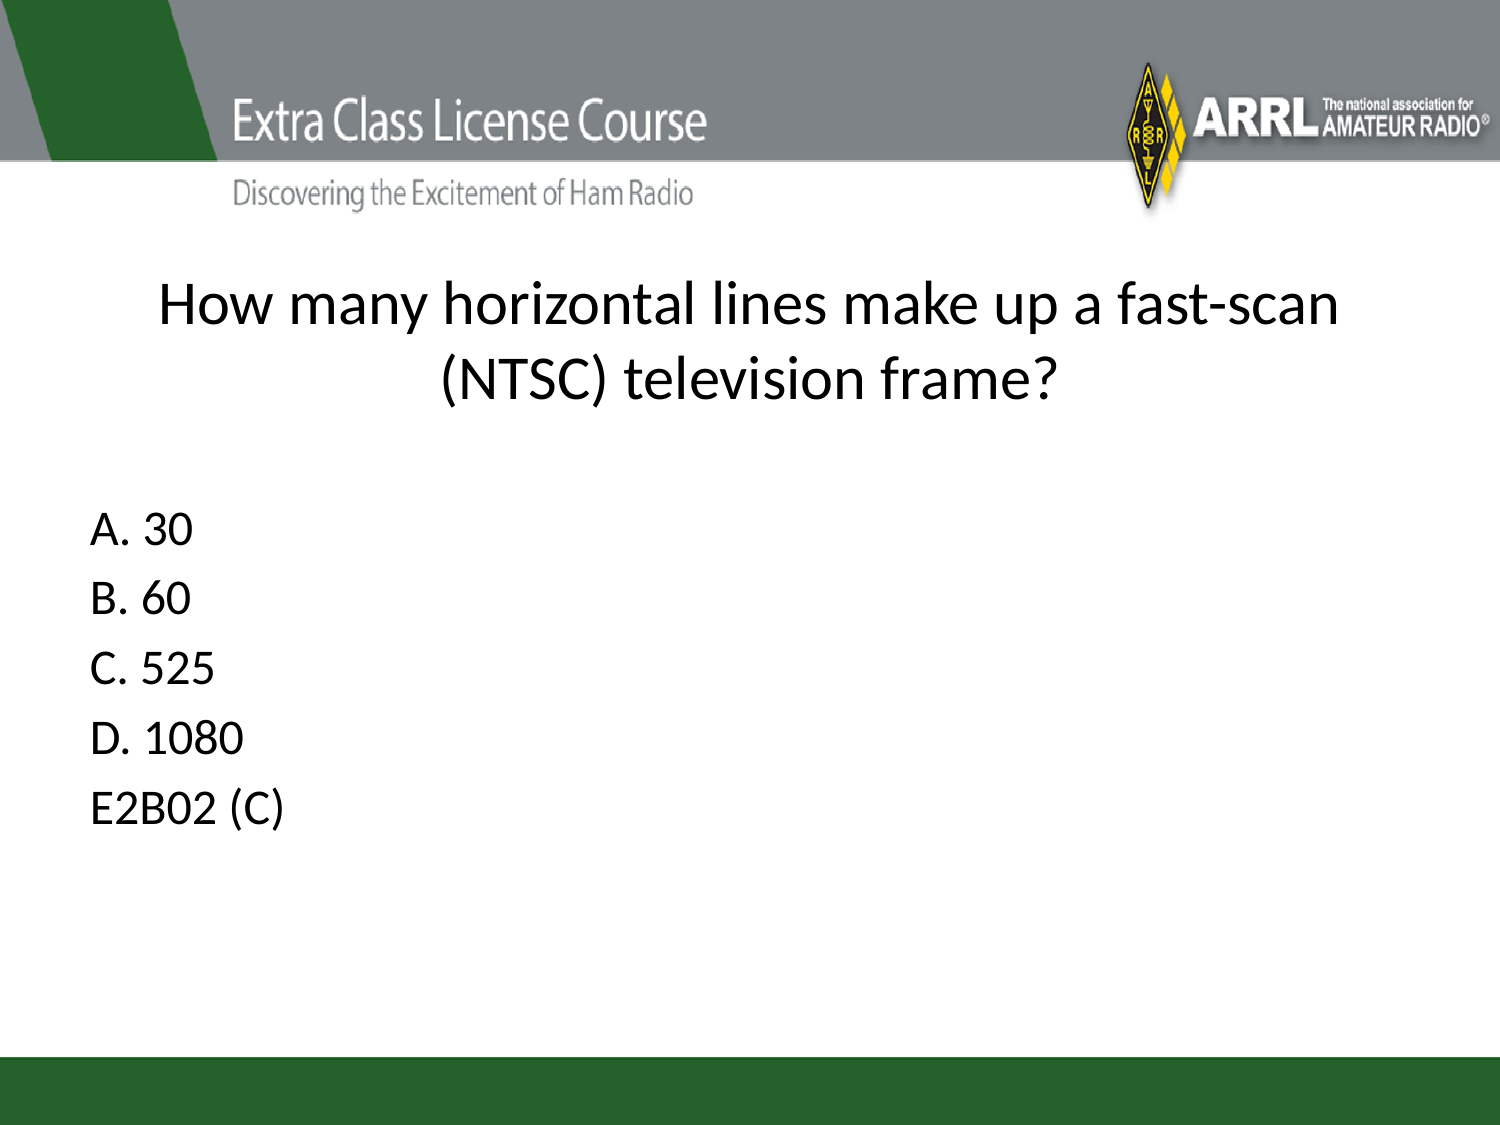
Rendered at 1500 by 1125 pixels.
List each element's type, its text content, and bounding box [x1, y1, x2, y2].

list A. 30 B. 60 C. 525 D. 1080 E2B02 (C) [75, 487, 1425, 1005]
title How many horizontal lines make up a fast-scan (NTSC) television frame? [75, 254, 1425, 435]
picture [0, 0, 1500, 1125]
